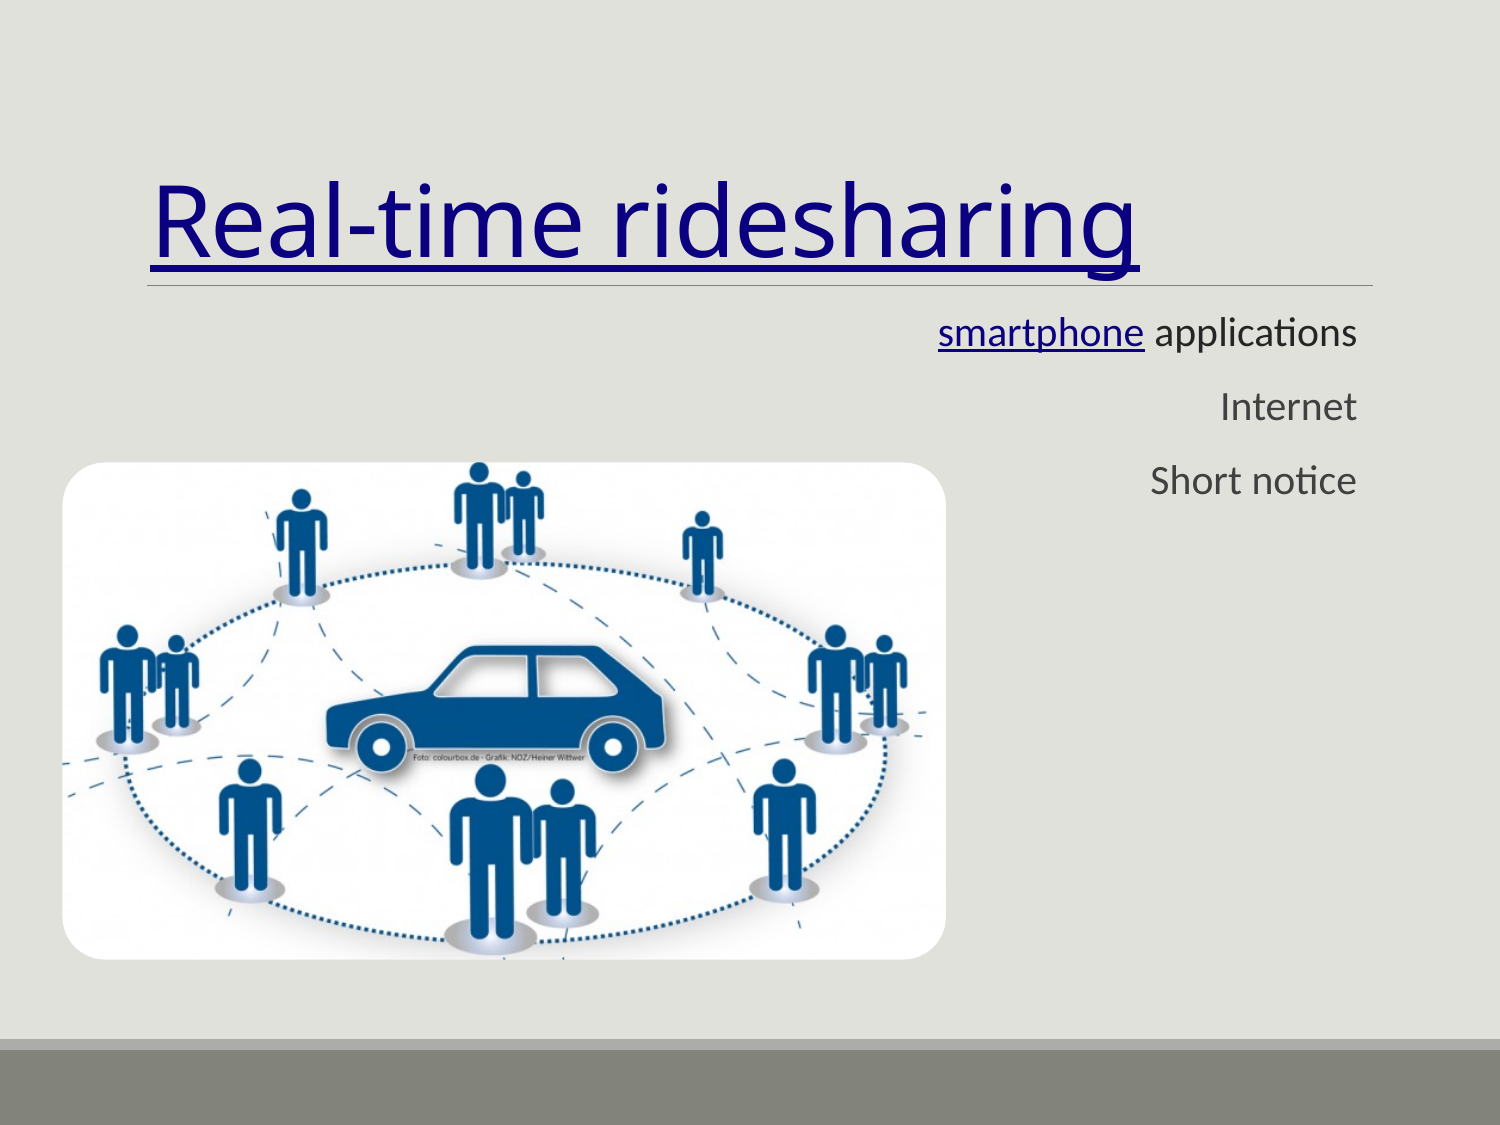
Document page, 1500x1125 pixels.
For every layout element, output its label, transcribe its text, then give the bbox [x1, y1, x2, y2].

picture [61, 461, 947, 961]
list smartphone applications Internet Short notice [135, 302, 1373, 963]
title Real-time ridesharing [135, 47, 1373, 285]
